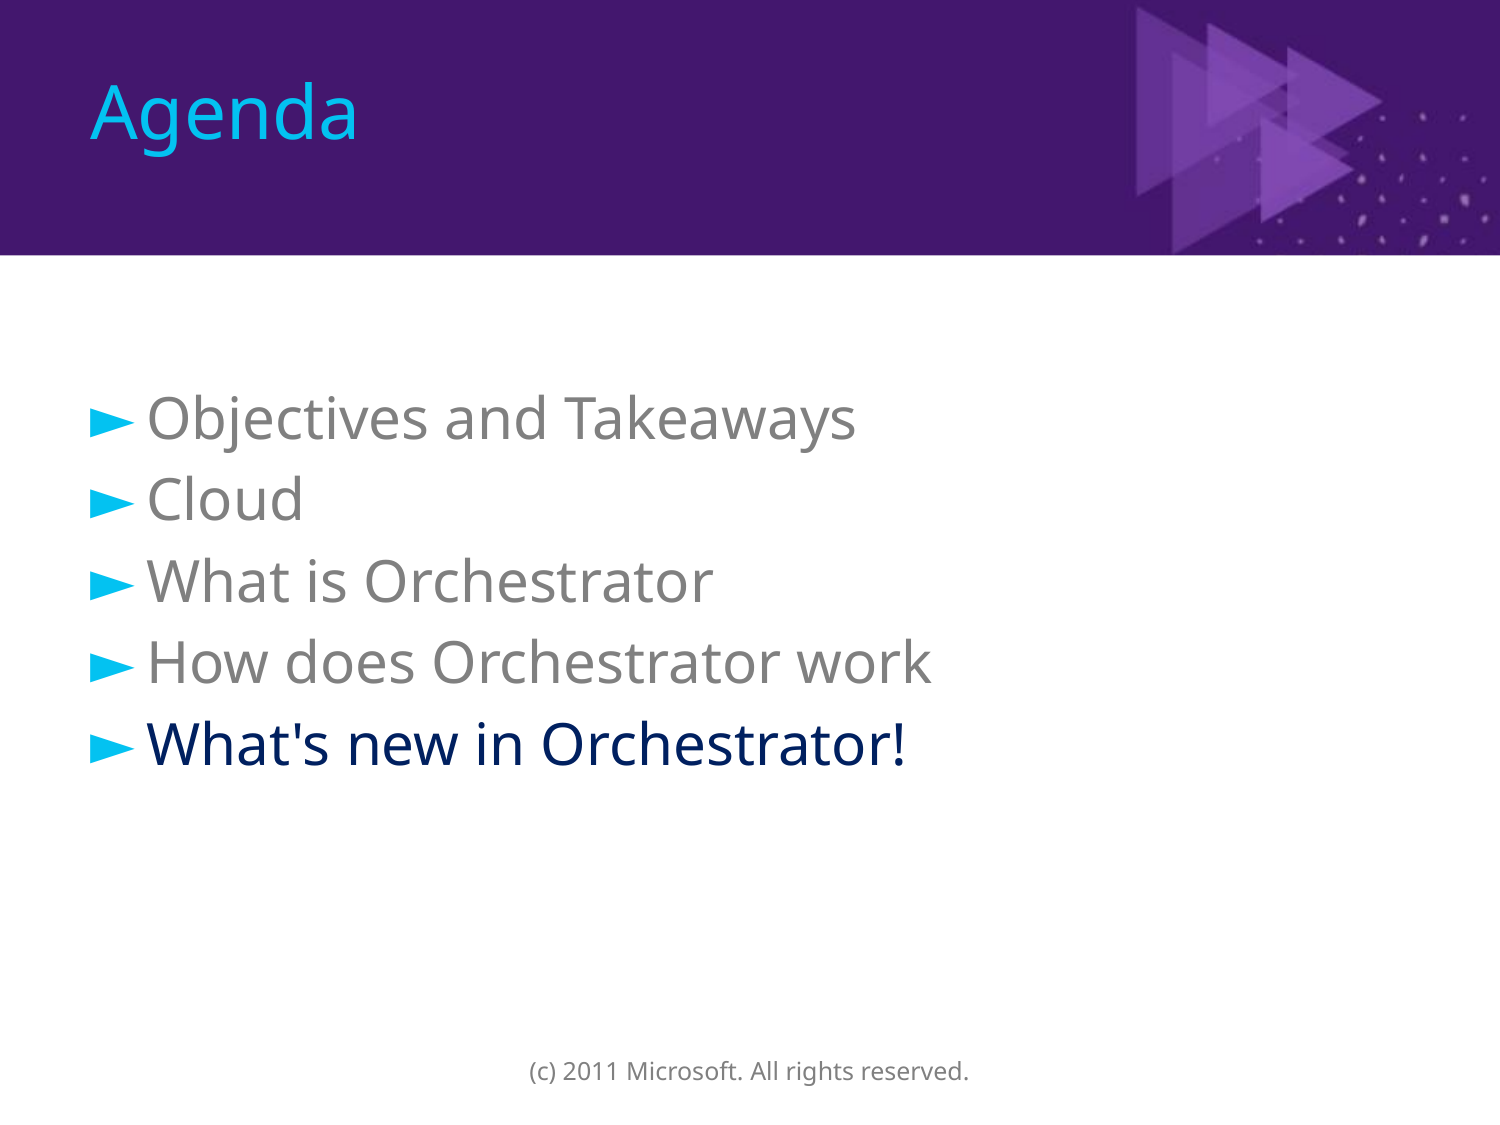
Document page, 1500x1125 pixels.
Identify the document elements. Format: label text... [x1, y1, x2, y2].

picture [0, 0, 1500, 255]
footer (c) 2011 Microsoft. All rights reserved. [512, 1042, 988, 1103]
title Agenda [75, 56, 1425, 244]
list Objectives and Takeaways Cloud What is Orchestrator How does Orchestrator work What's new in Orchestrator! [75, 373, 1425, 1005]
